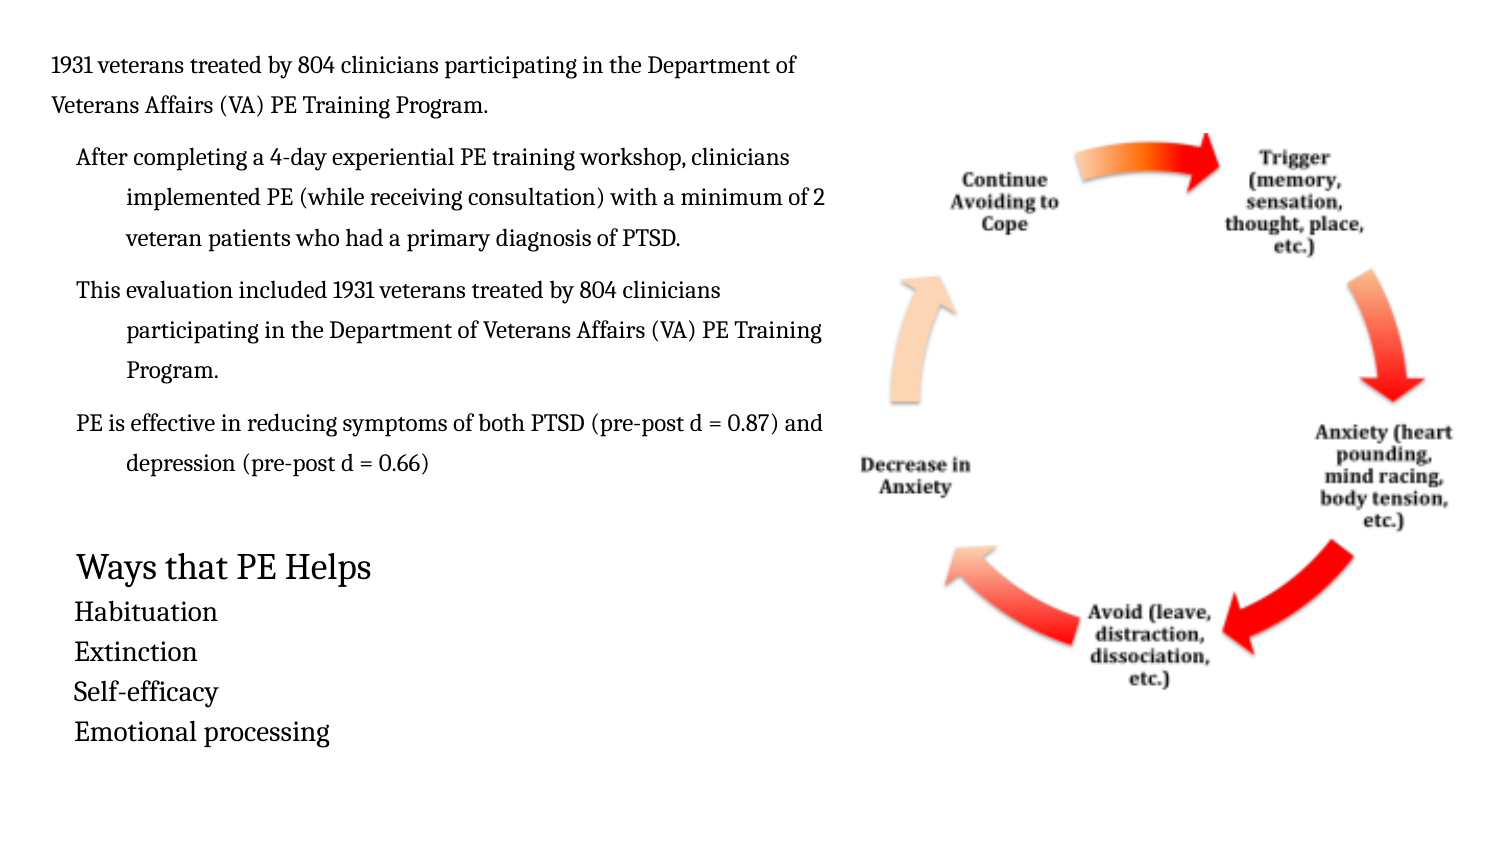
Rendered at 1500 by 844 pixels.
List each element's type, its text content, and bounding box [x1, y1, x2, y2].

picture [835, 133, 1461, 711]
list 1931 veterans treated by 804 clinicians participating in the Department of Veterans Affairs (VA) PE Training Program. After completing a 4-day experiential PE training workshop, clinicians implemented PE (while receiving consultation) with a minimum of 2 veteran patients who had a primary diagnosis of PTSD. This evaluation included 1931 veterans treated by 804 clinicians participating in the Department of Veterans Affairs (VA) PE Training Program. PE is effective in reducing symptoms of both PTSD (pre-post d = 0.87) and depression (pre-post d = 0.66) Ways that PE Helps Habituation Extinction Self-efficacy Emotional processing [36, 22, 851, 802]
